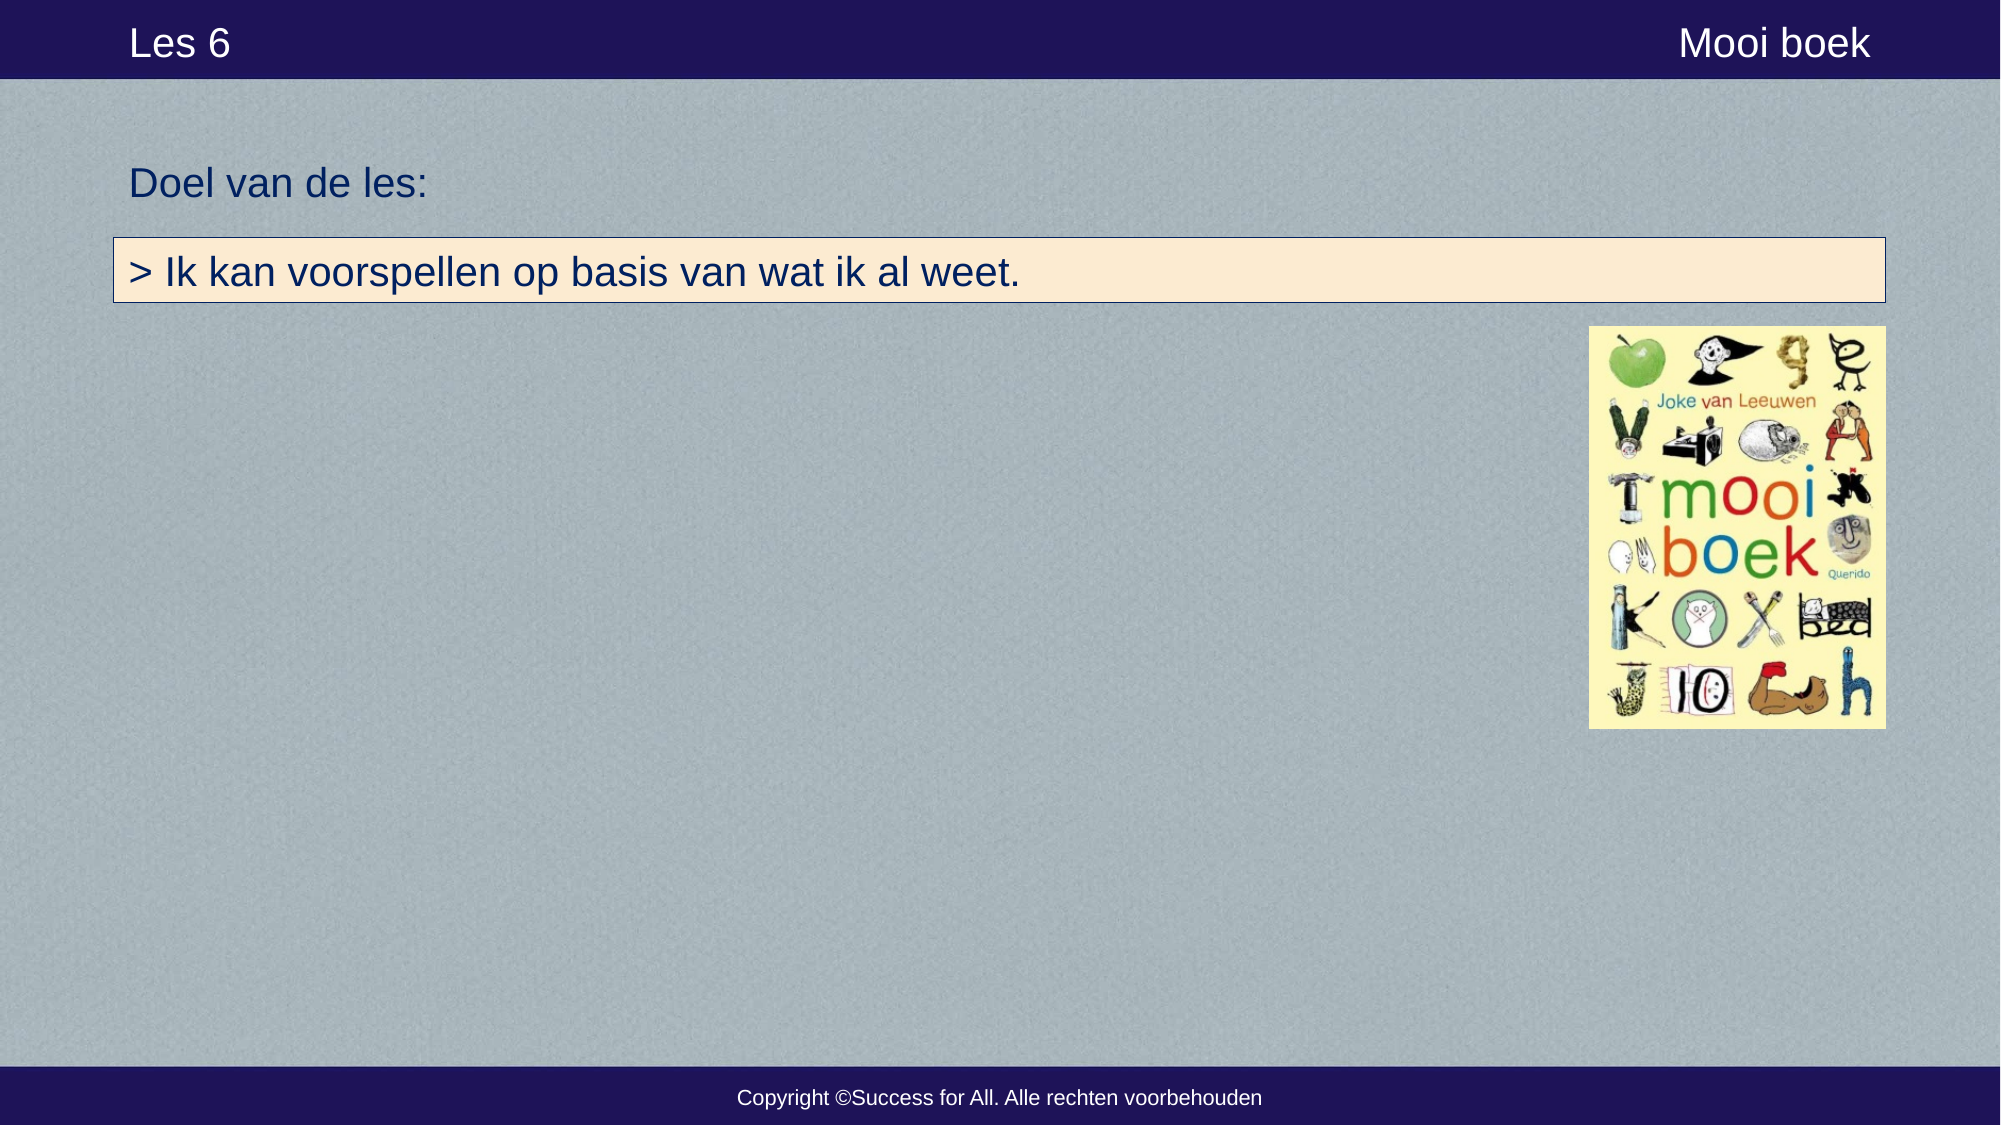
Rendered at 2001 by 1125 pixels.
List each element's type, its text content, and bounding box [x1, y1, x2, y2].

text_box Doel van de les: [113, 148, 1635, 214]
text_box Copyright ©Success for All. Alle rechten voorbehouden [0, 1076, 2000, 1125]
text_box Les 6 [114, 8, 354, 73]
text_box Mooi boek [999, 8, 1886, 73]
text_box > Ik kan voorspellen op basis van wat ik al weet. [113, 237, 1886, 303]
picture [0, 0, 2001, 1125]
